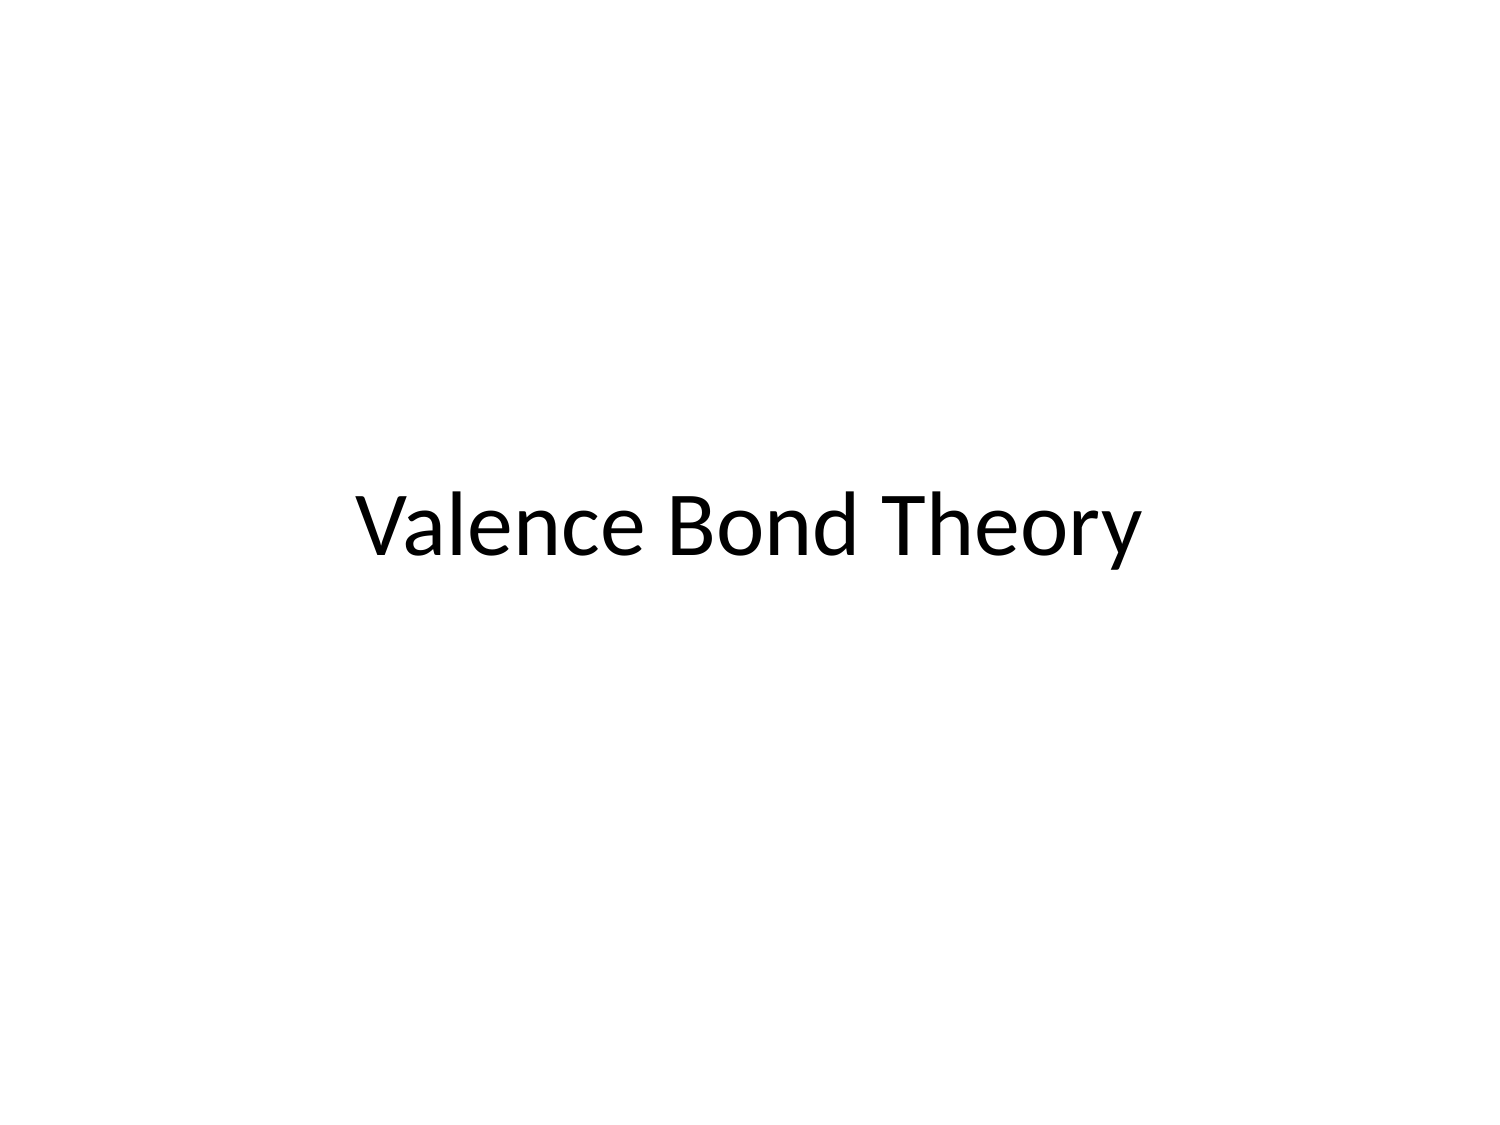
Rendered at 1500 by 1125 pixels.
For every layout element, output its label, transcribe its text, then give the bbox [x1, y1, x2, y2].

title Valence Bond Theory [112, 424, 1388, 613]
